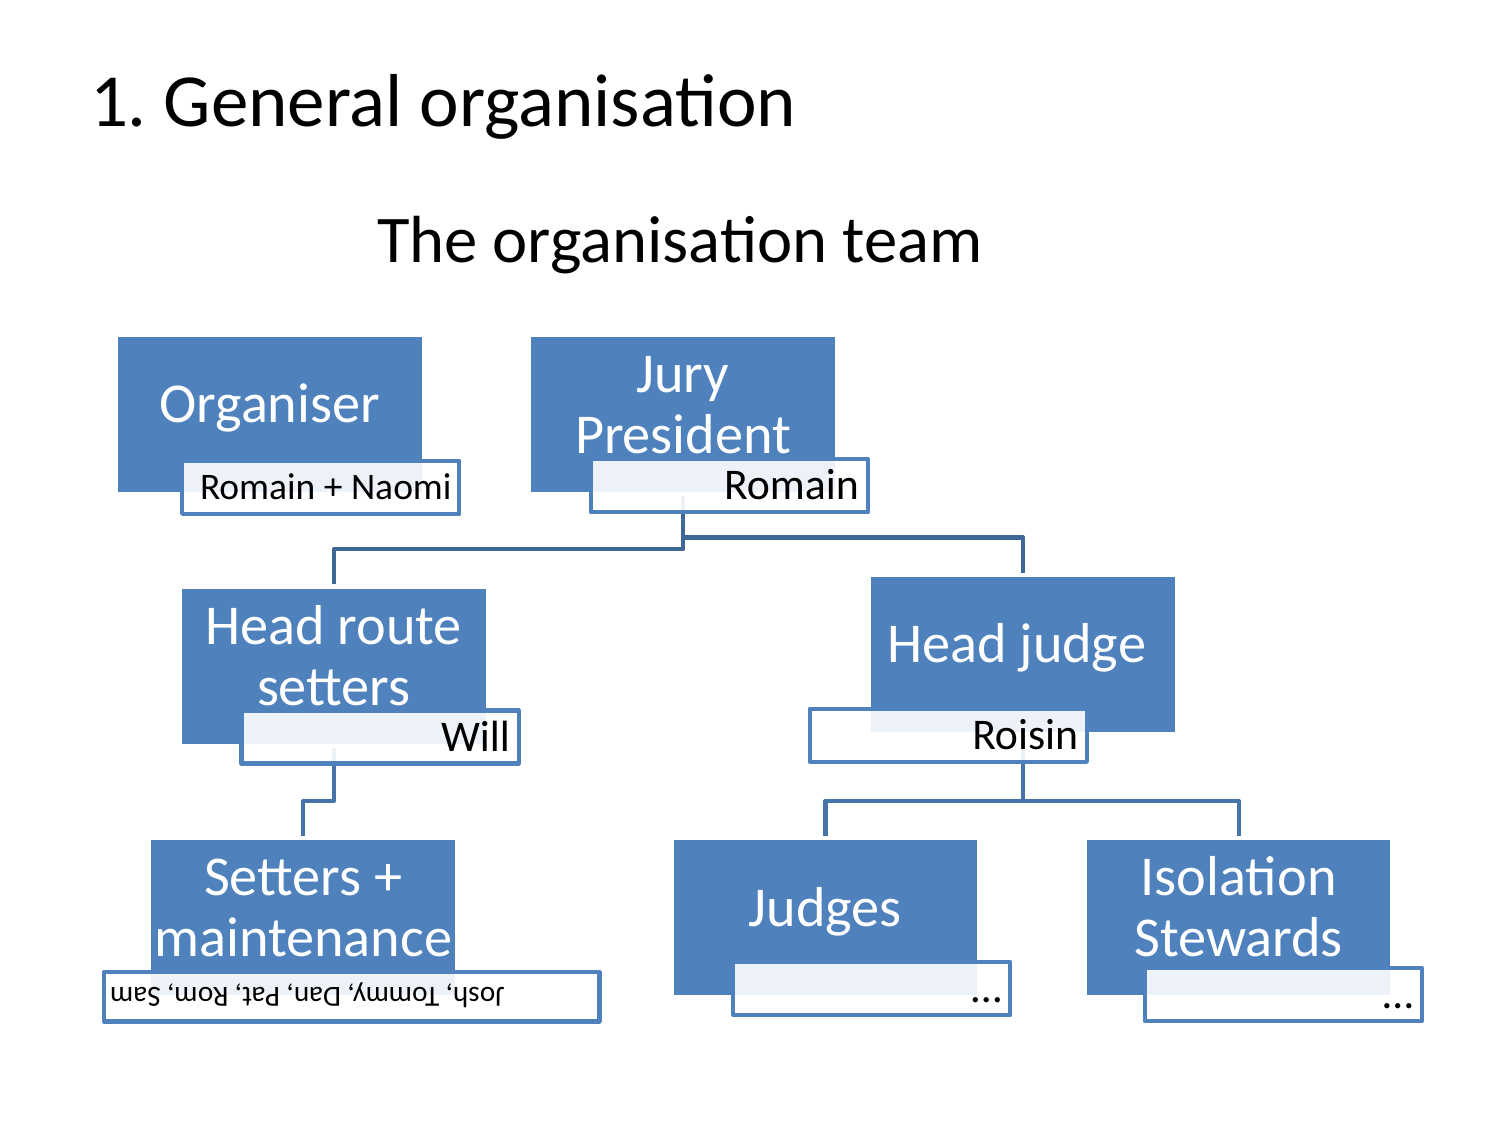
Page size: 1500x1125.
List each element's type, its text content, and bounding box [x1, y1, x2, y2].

text_box The organisation team [362, 188, 1163, 279]
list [87, 281, 1438, 1070]
title 1. General organisation [75, 2, 1425, 191]
